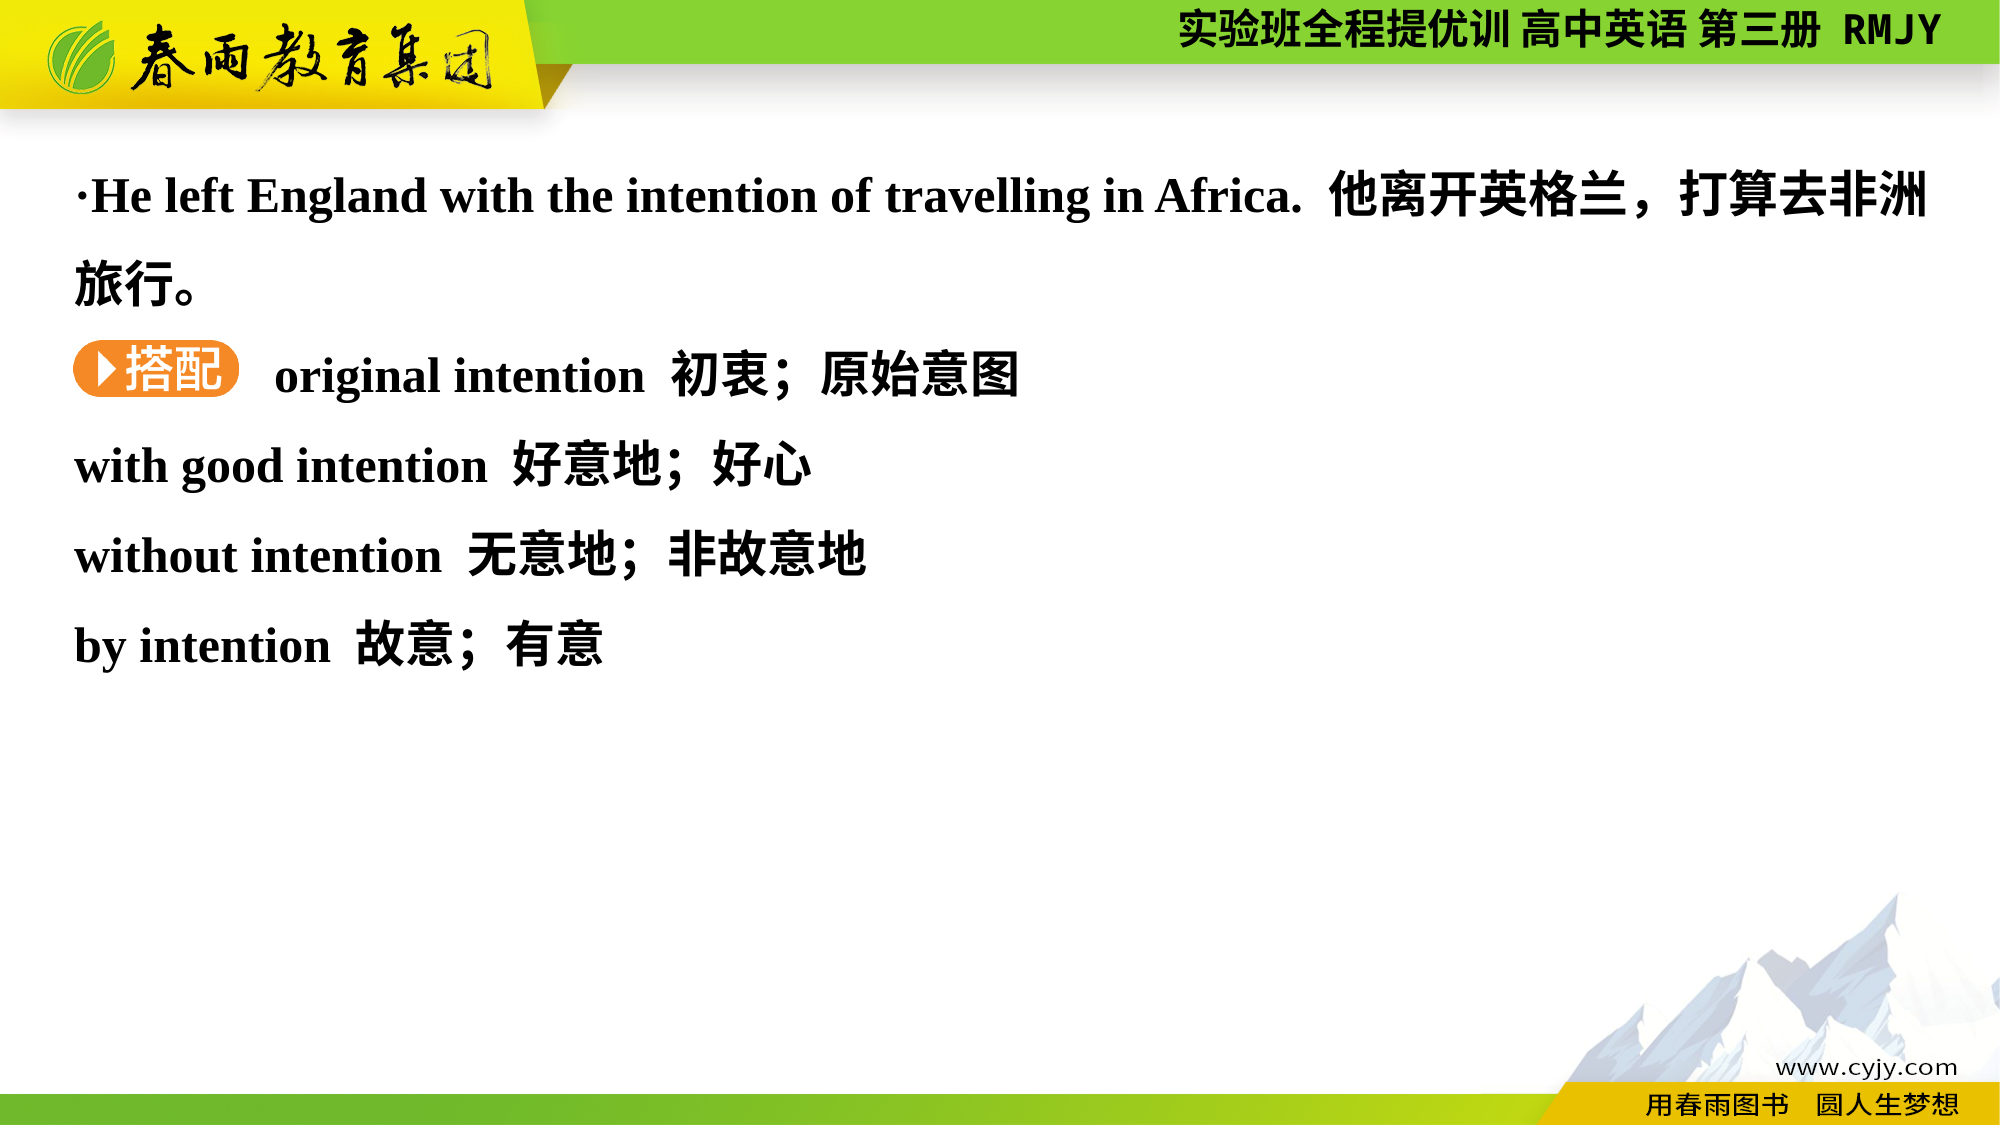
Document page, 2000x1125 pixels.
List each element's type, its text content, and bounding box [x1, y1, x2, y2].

text_box ·He left England with the intention of travelling in Africa. 他离开英格兰，打算去非洲旅行。 original intention 初衷；原始意图 with good intention 好意地；好心 without intention 无意地；非故意地 by intention 故意；有意 [59, 125, 1944, 681]
picture [0, 0, 2000, 1125]
